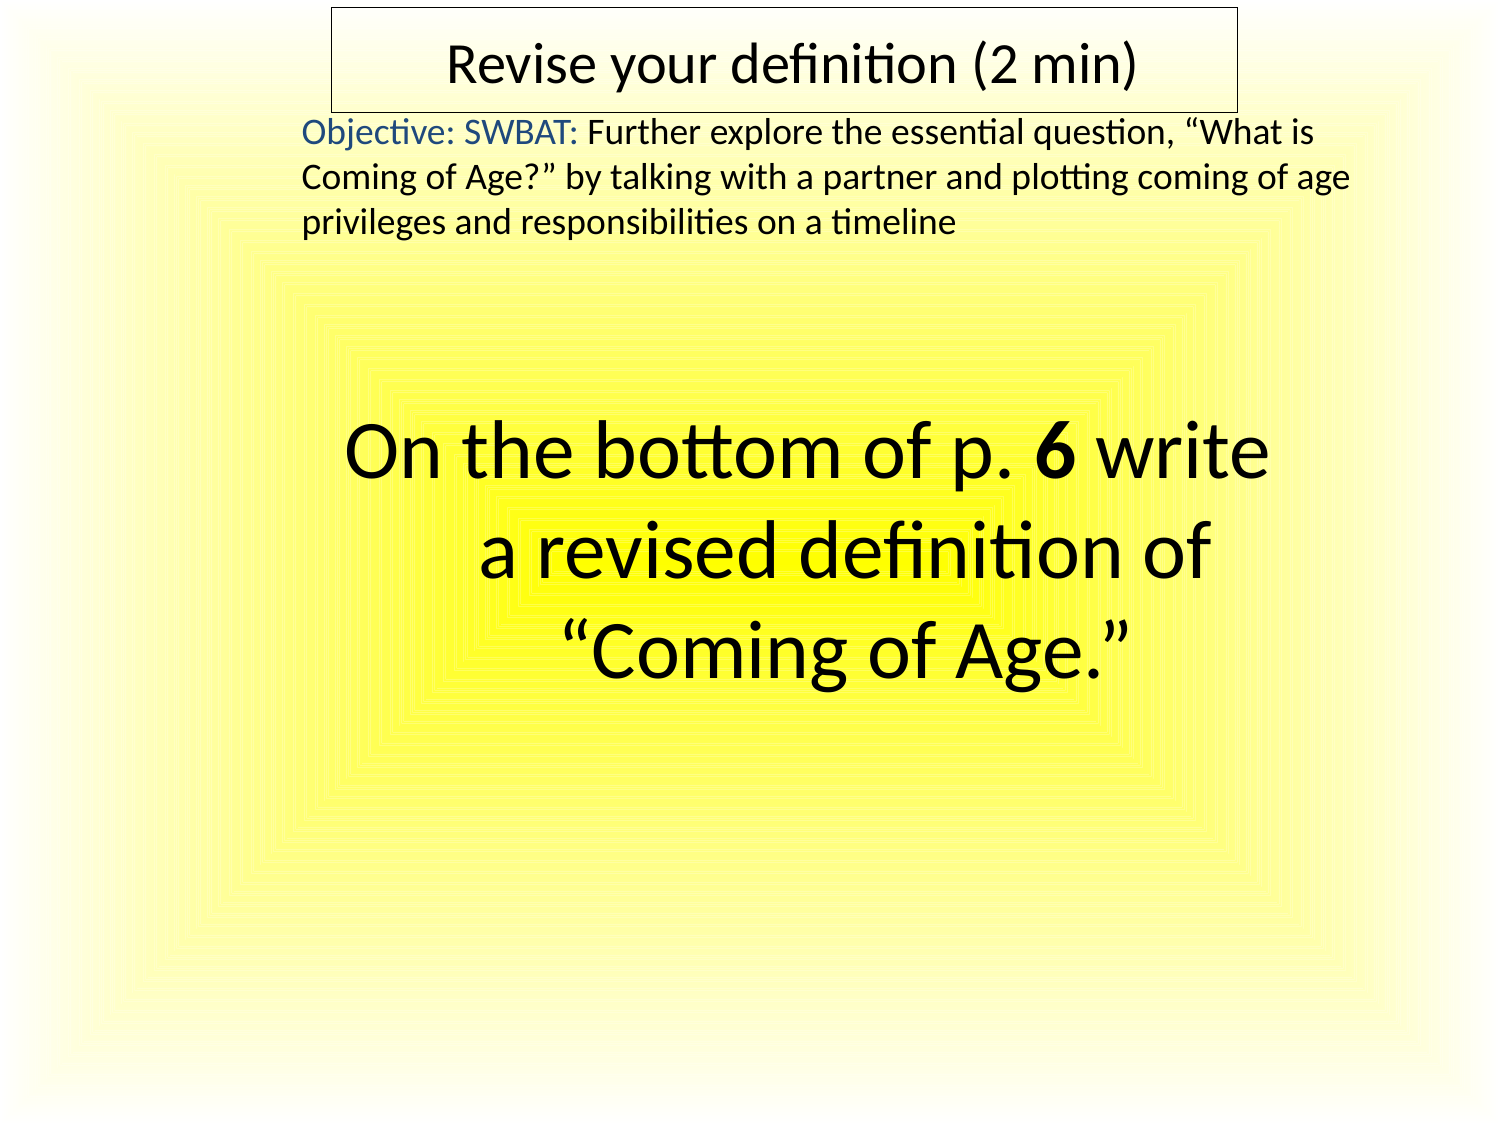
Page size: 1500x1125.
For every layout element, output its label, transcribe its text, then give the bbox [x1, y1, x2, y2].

text_box On the bottom of p. 6 write a revised definition of “Coming of Age.” [199, 387, 1313, 703]
text_box Objective: SWBAT: Further explore the essential question, “What is Coming of Age?” by talking with a partner and plotting coming of age privileges and responsibilities on a timeline [108, 99, 1450, 250]
title Revise your definition (2 min) [331, 7, 1238, 99]
